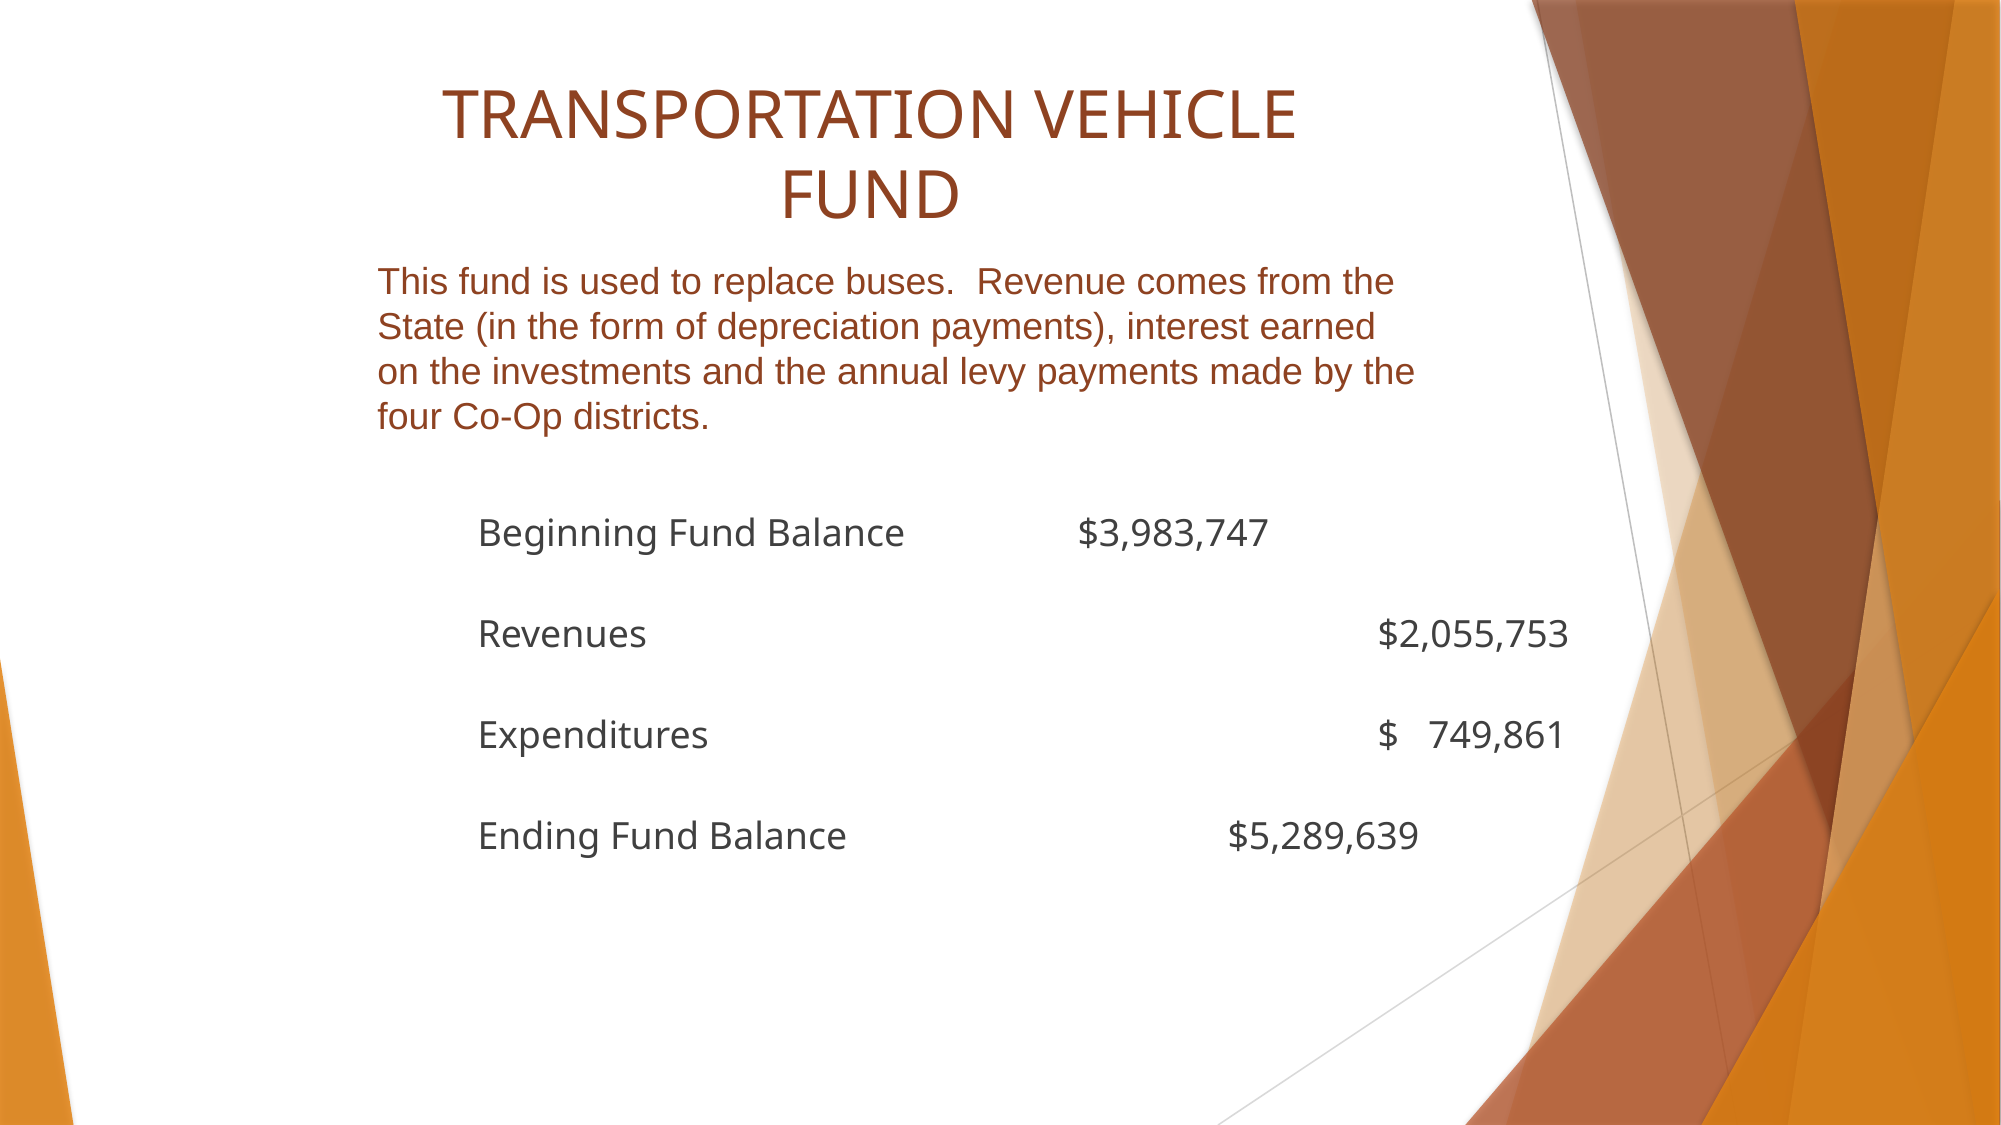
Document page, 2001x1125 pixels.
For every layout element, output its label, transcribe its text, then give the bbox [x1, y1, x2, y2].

title TRANSPORTATION VEHICLE FUND [350, 99, 1392, 205]
text_box This fund is used to replace buses. Revenue comes from the State (in the form of depreciation payments), interest earned on the investments and the annual levy payments made by the four Co-Op districts. [362, 249, 1443, 447]
list Beginning Fund Balance $3,983,747 Revenues $2,055,753 Expenditures $ 749,861 Ending Fund Balance $5,289,639 [312, 446, 1663, 1022]
